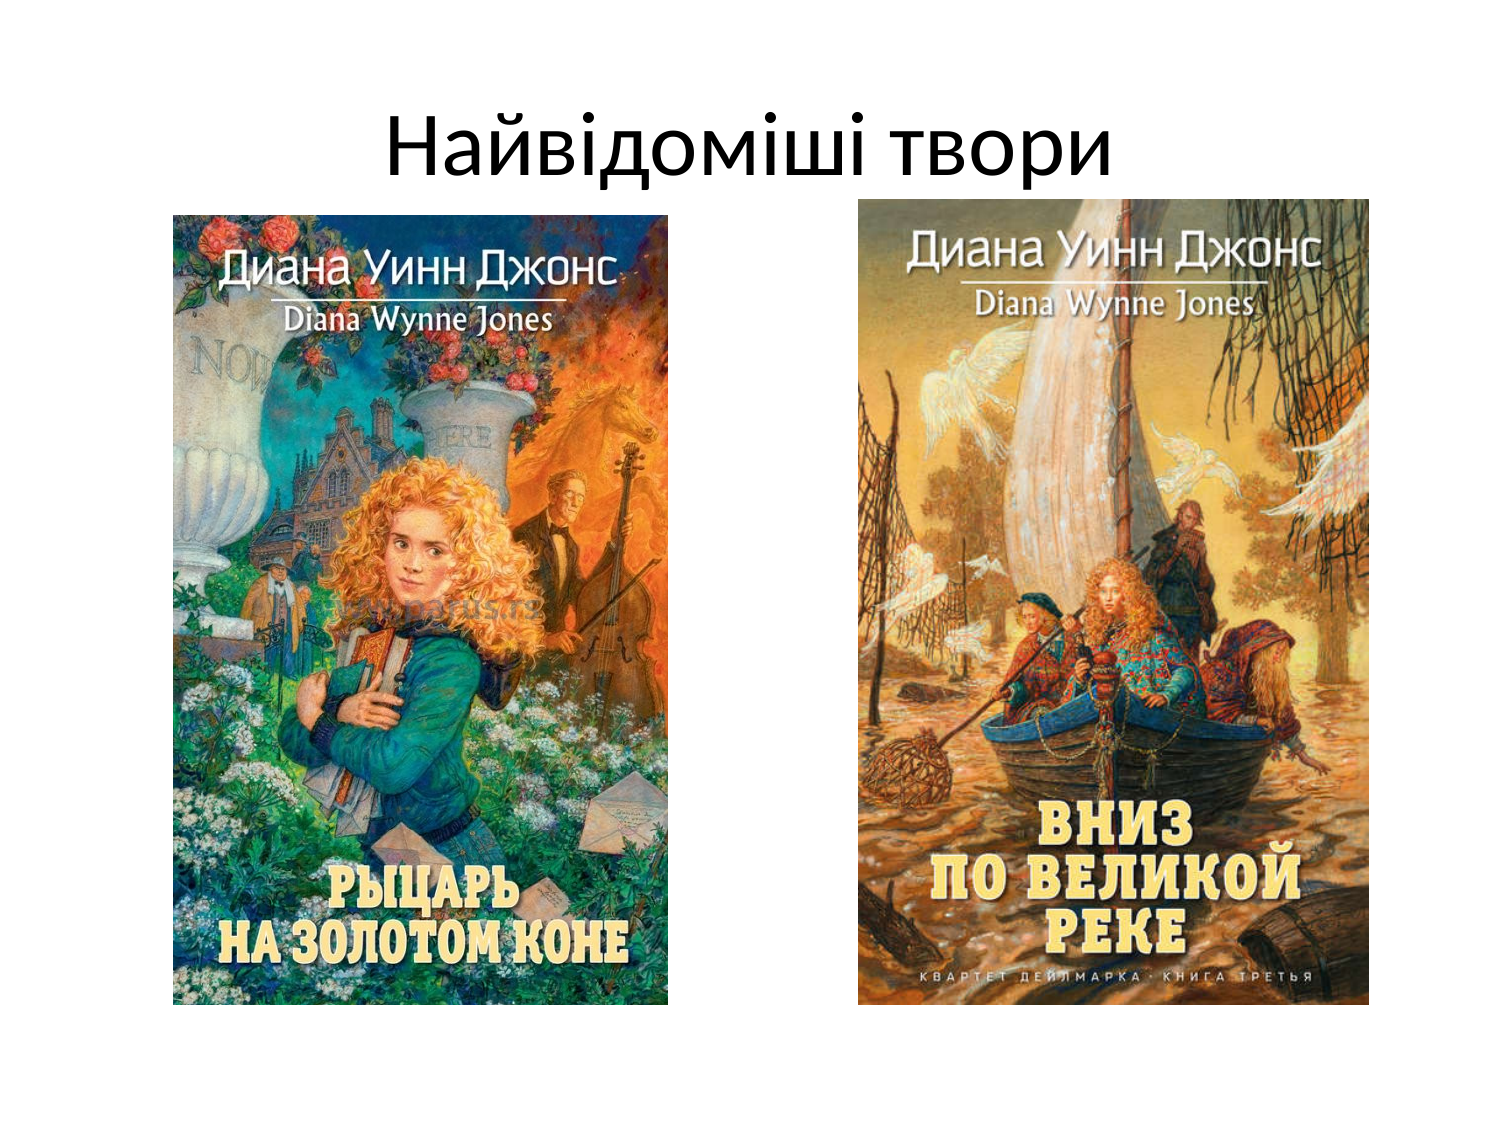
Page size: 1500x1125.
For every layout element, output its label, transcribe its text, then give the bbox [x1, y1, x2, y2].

title Найвідоміші твори [75, 45, 1425, 233]
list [173, 215, 669, 1006]
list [858, 198, 1370, 1006]
